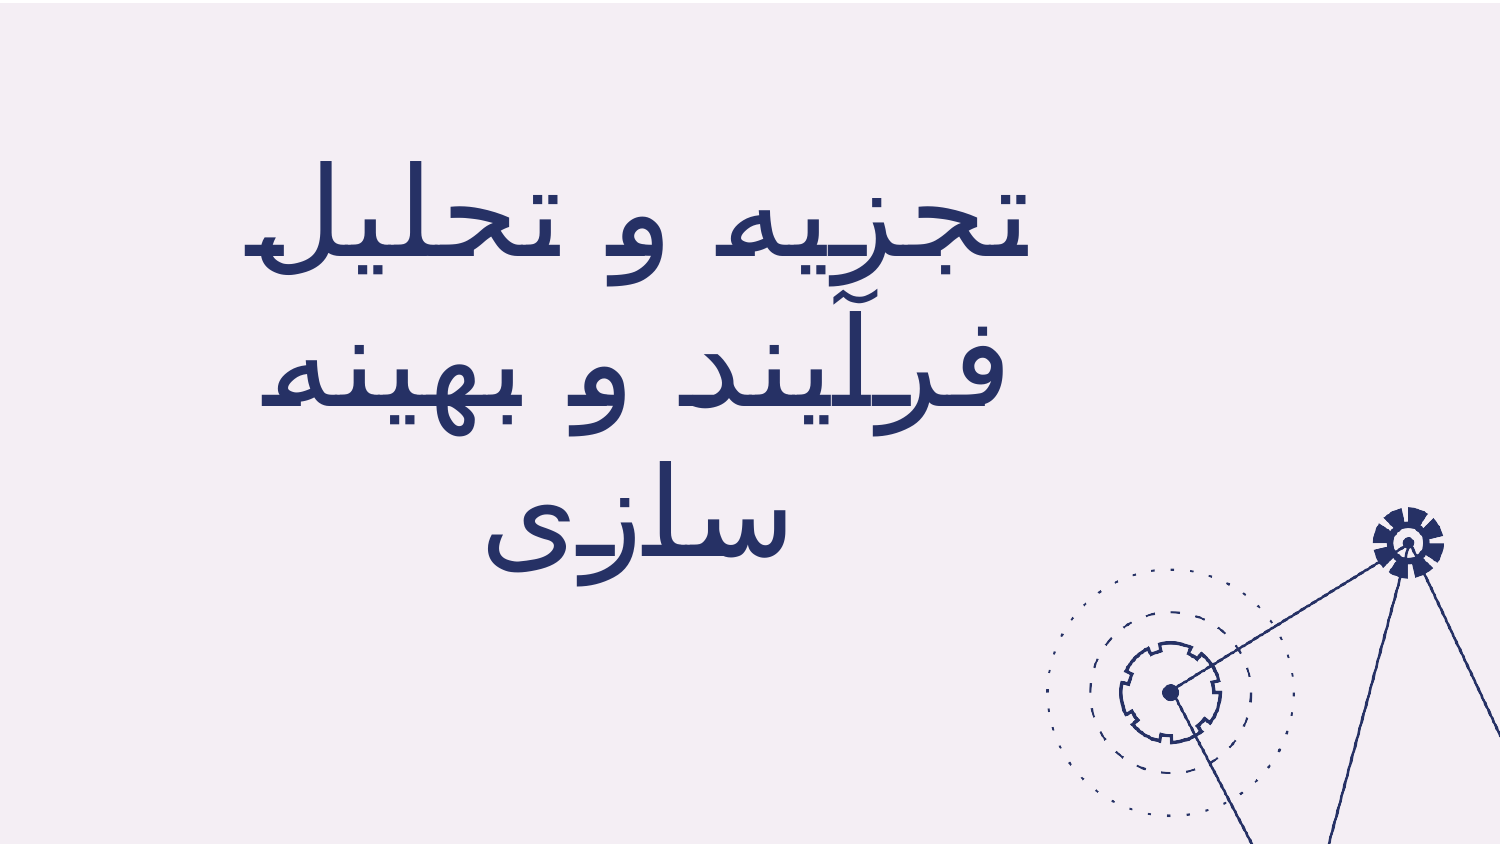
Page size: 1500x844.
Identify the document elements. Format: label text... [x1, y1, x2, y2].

title تجزیه و تحلیل فرآیند و بهینه سازی [129, 129, 1149, 582]
picture [1046, 507, 1500, 844]
text_box [0, 3, 1500, 844]
